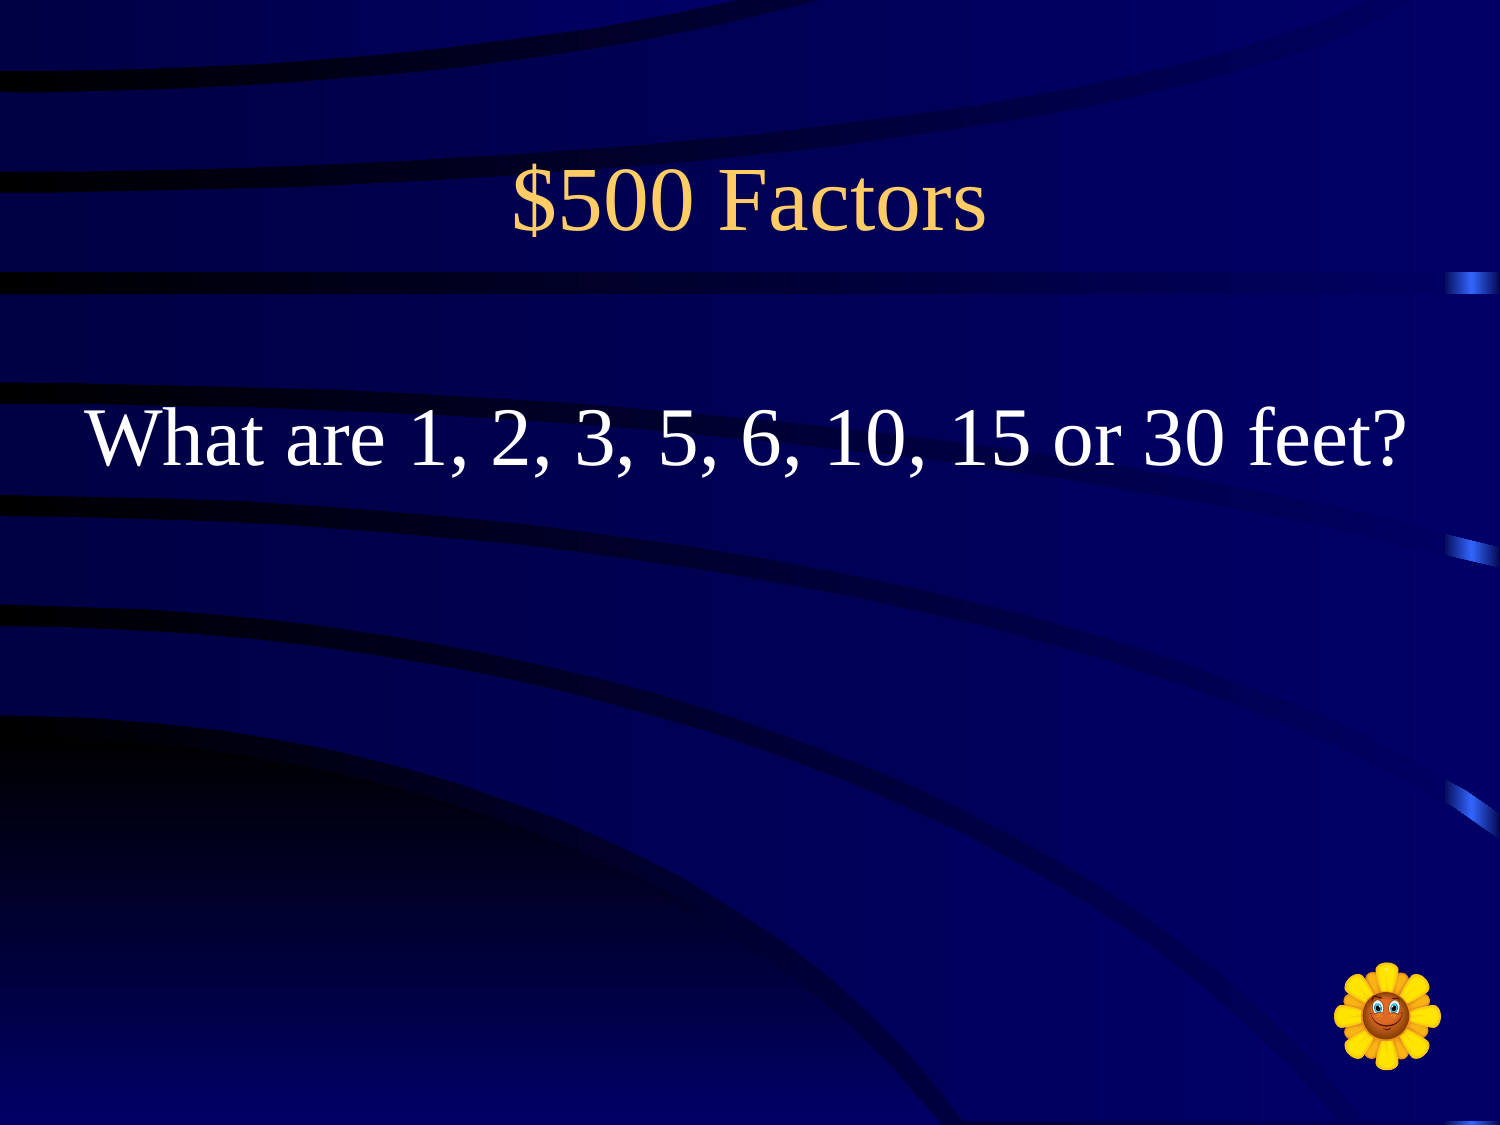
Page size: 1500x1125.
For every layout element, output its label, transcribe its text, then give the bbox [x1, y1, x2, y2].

picture [1333, 962, 1442, 1071]
text_box What are 1, 2, 3, 5, 6, 10, 15 or 30 feet? [69, 375, 1425, 490]
title $500 Factors [112, 99, 1388, 288]
